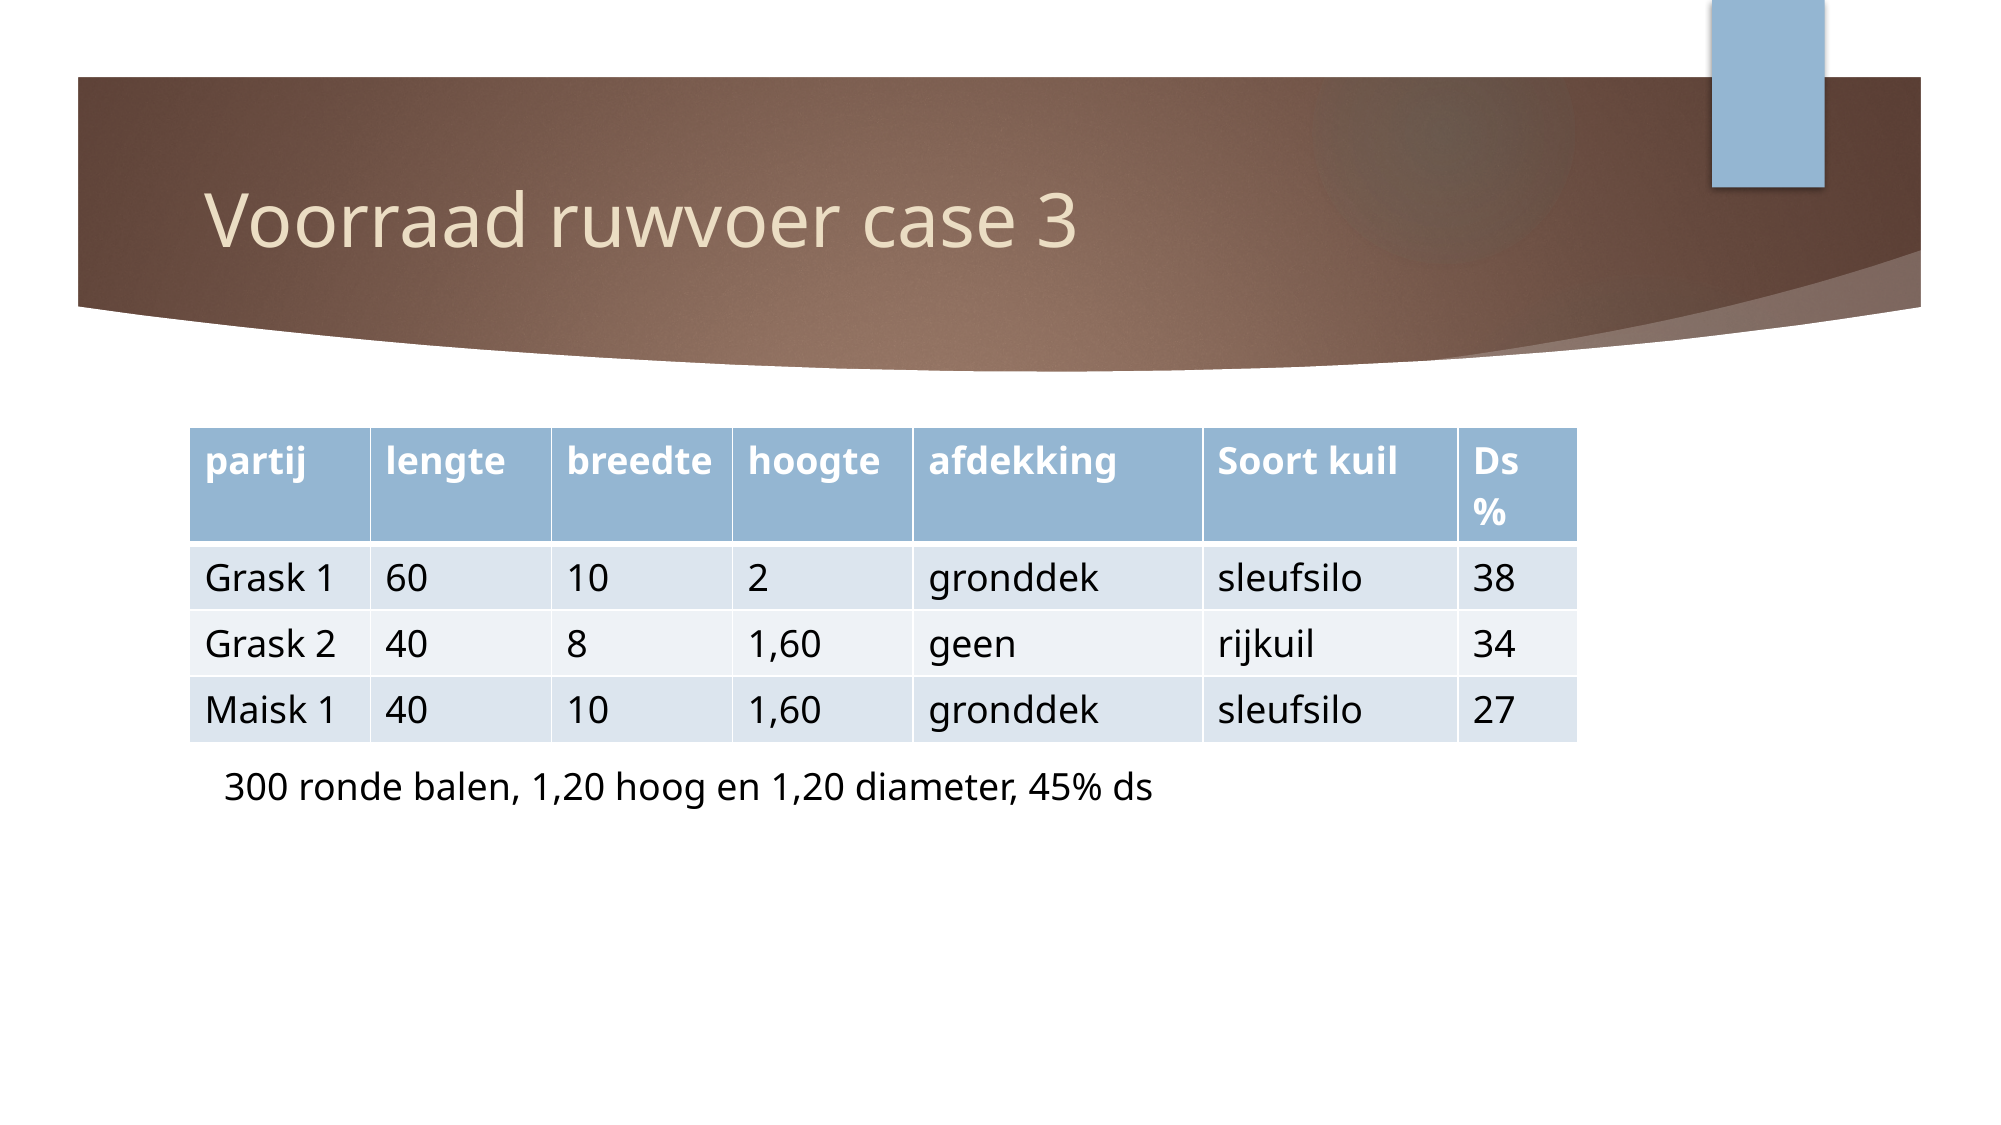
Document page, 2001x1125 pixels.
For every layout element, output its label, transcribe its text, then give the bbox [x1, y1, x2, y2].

table_cell rijkuil [1204, 611, 1457, 675]
table_cell geen [914, 611, 1202, 675]
title Voorraad ruwvoer case 3 [189, 159, 1627, 276]
table_cell 10 [552, 547, 732, 609]
table_cell 40 [371, 677, 551, 742]
table_header Ds % [1459, 428, 1577, 541]
table_cell 27 [1459, 677, 1577, 742]
table_cell 10 [552, 677, 732, 742]
table_cell 2 [733, 547, 912, 609]
table_cell 8 [552, 611, 732, 675]
table_header afdekking [914, 428, 1202, 541]
table_cell 1,60 [733, 611, 912, 675]
table_cell gronddek [914, 677, 1202, 742]
table_cell gronddek [914, 547, 1202, 609]
table_header partij [190, 428, 370, 541]
table_header breedte [552, 428, 732, 541]
table_cell 34 [1459, 611, 1577, 675]
table_header lengte [371, 428, 551, 541]
table_cell 60 [371, 547, 551, 609]
table_cell 1,60 [733, 677, 912, 742]
table_cell Maisk 1 [190, 677, 370, 742]
table_cell sleufsilo [1204, 547, 1457, 609]
table_header hoogte [733, 428, 912, 541]
table_cell 40 [371, 611, 551, 675]
table_cell Grask 2 [190, 611, 370, 675]
text_box 300 ronde balen, 1,20 hoog en 1,20 diameter, 45% ds [209, 755, 1170, 816]
table_cell Grask 1 [190, 547, 370, 609]
table_header Soort kuil [1204, 428, 1457, 541]
table_cell sleufsilo [1204, 677, 1457, 742]
table_cell 38 [1459, 547, 1577, 609]
